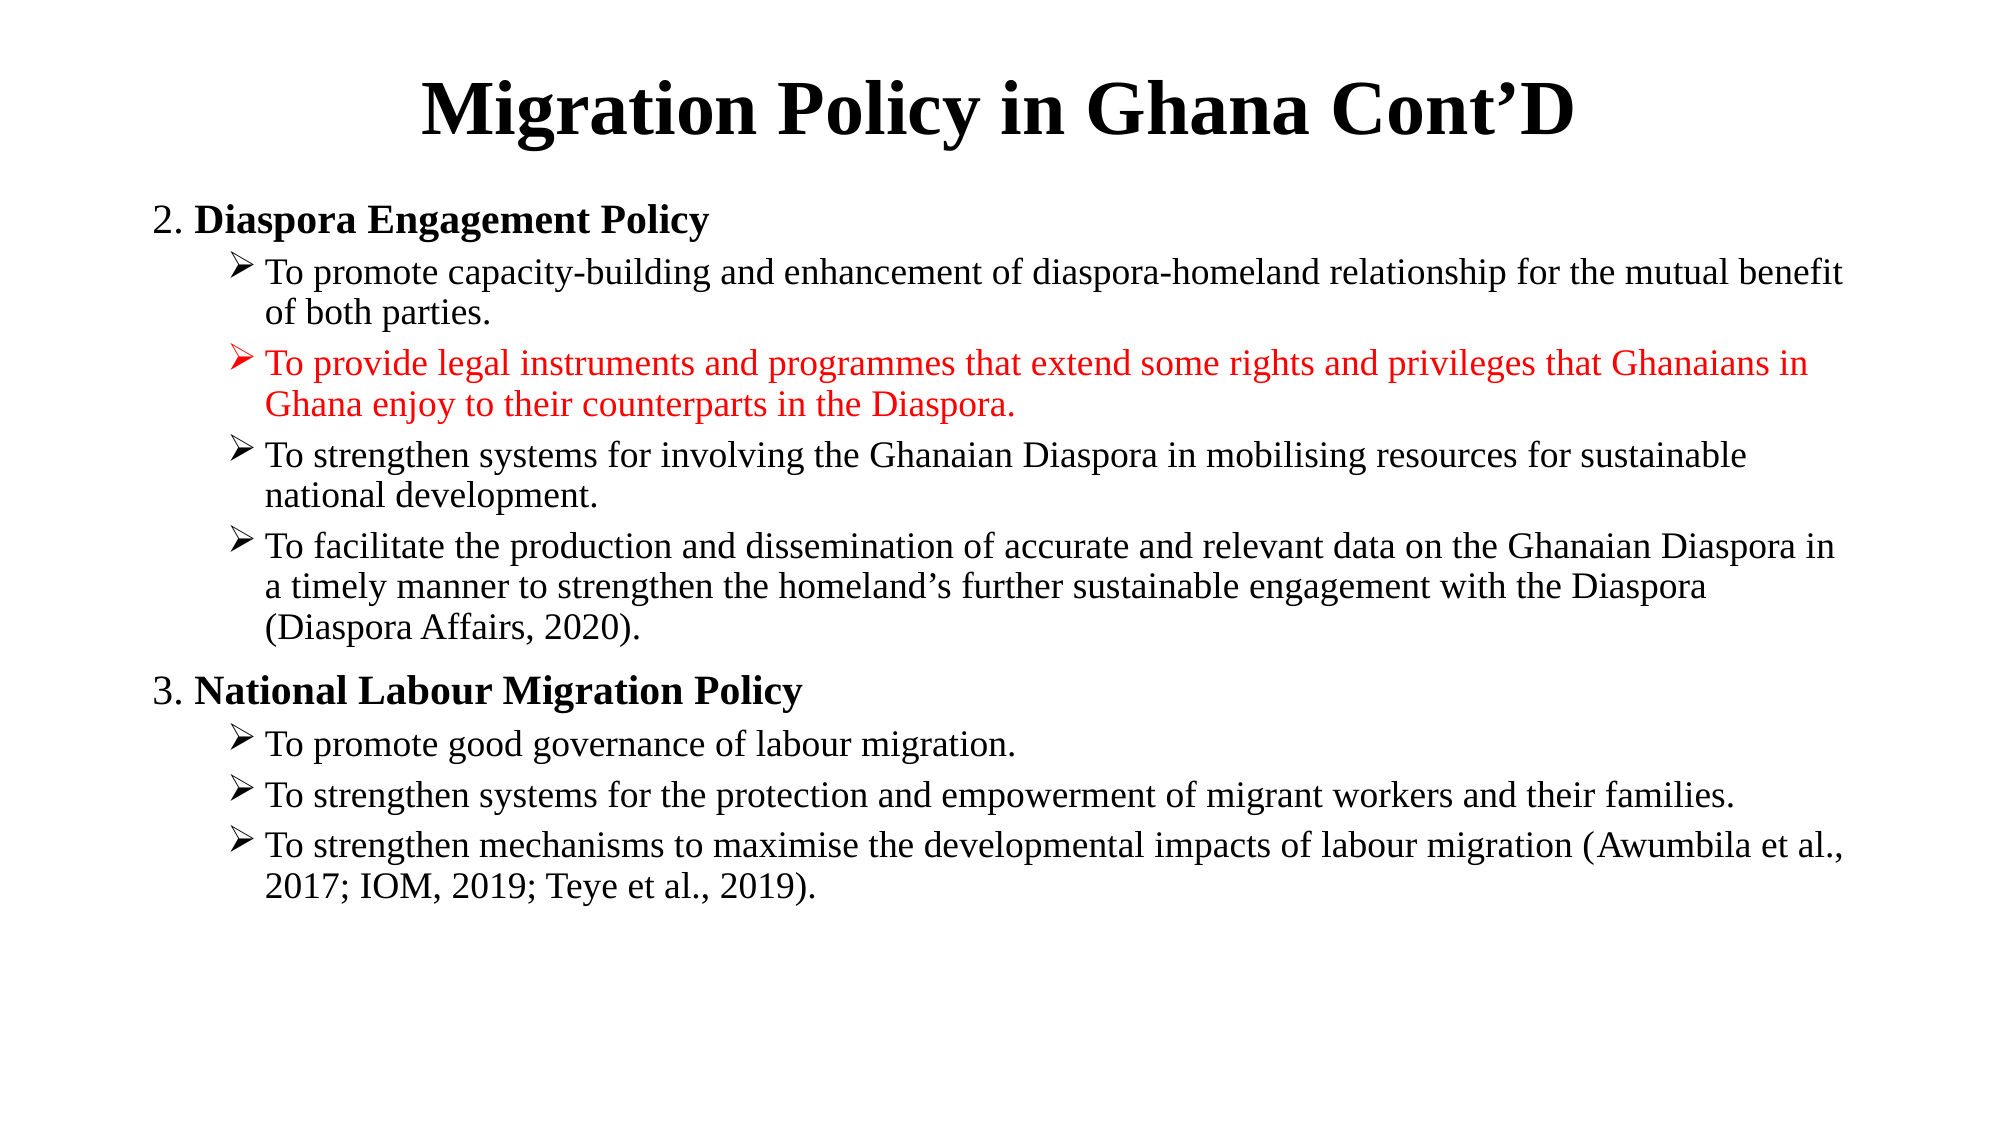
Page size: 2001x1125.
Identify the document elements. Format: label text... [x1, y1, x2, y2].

title Migration Policy in Ghana Cont’D [137, 59, 1863, 159]
list 2. Diaspora Engagement Policy To promote capacity-building and enhancement of diaspora-homeland relationship for the mutual benefit of both parties. To provide legal instruments and programmes that extend some rights and privileges that Ghanaians in Ghana enjoy to their counterparts in the Diaspora. To strengthen systems for involving the Ghanaian Diaspora in mobilising resources for sustainable national development. To facilitate the production and dissemination of accurate and relevant data on the Ghanaian Diaspora in a timely manner to strengthen the homeland’s further sustainable engagement with the Diaspora (Diaspora Affairs, 2020). 3. National Labour Migration Policy To promote good governance of labour migration. To strengthen systems for the protection and empowerment of migrant workers and their families. To strengthen mechanisms to maximise the developmental impacts of labour migration (Awumbila et al., 2017; IOM, 2019; Teye et al., 2019). [137, 159, 1863, 1014]
